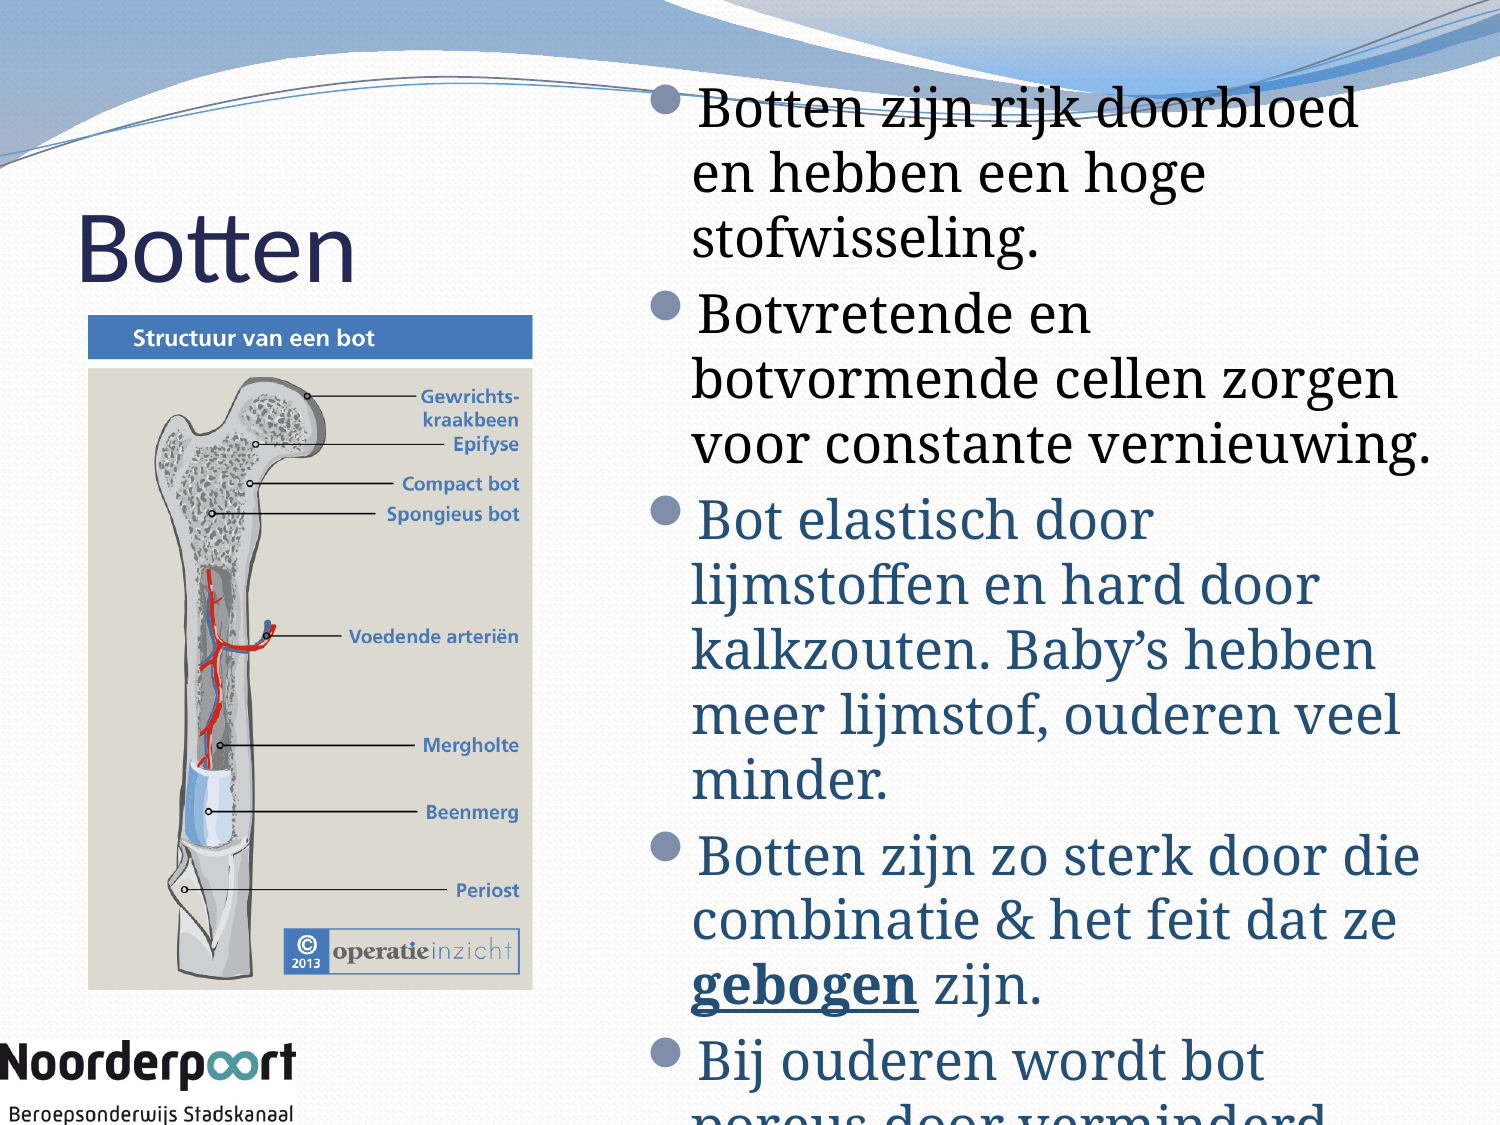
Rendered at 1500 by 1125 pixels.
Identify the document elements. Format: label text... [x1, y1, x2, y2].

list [88, 314, 534, 990]
list Botten zijn rijk doorbloed en hebben een hoge stofwisseling. Botvretende en botvormende cellen zorgen voor constante vernieuwing. Bot elastisch door lijmstoffen en hard door kalkzouten. Baby’s hebben meer lijmstof, ouderen veel minder. Botten zijn zo sterk door die combinatie & het feit dat ze gebogen zijn. Bij ouderen wordt bot poreus door verminderd kalk [631, 66, 1450, 1125]
picture [0, 1040, 296, 1125]
title Botten [75, 115, 631, 303]
